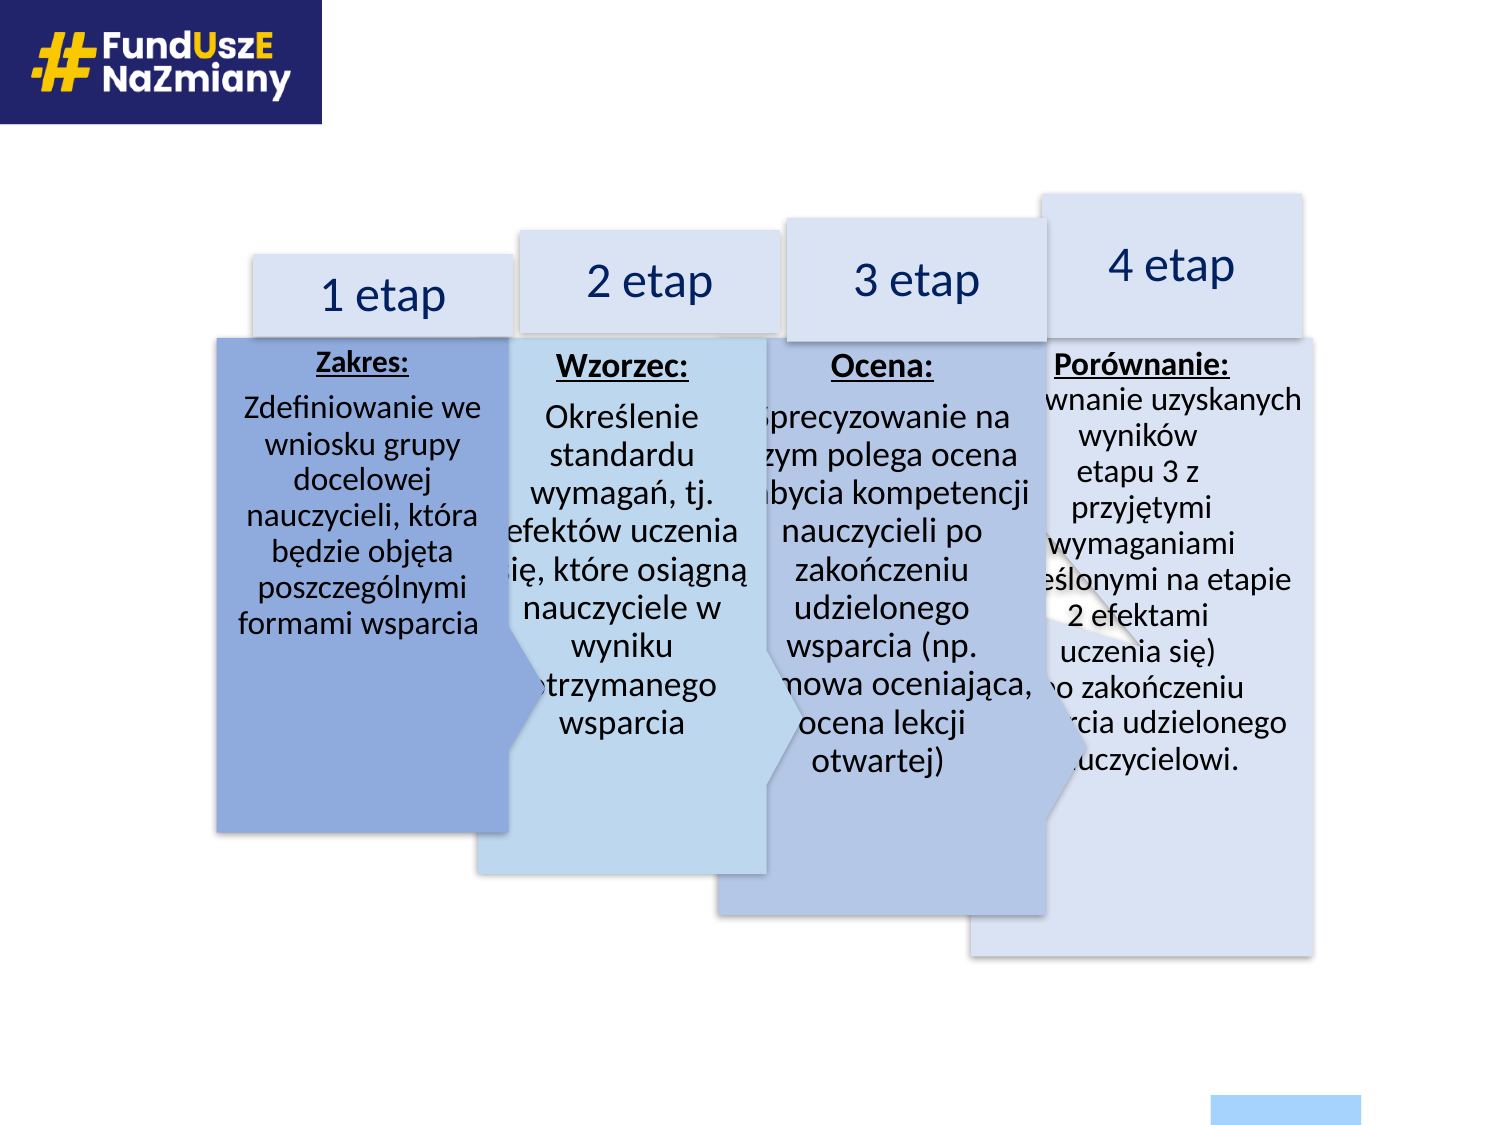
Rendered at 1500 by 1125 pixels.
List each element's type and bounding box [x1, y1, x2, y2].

picture [0, 0, 1500, 1125]
text_box [81, 193, 1449, 957]
